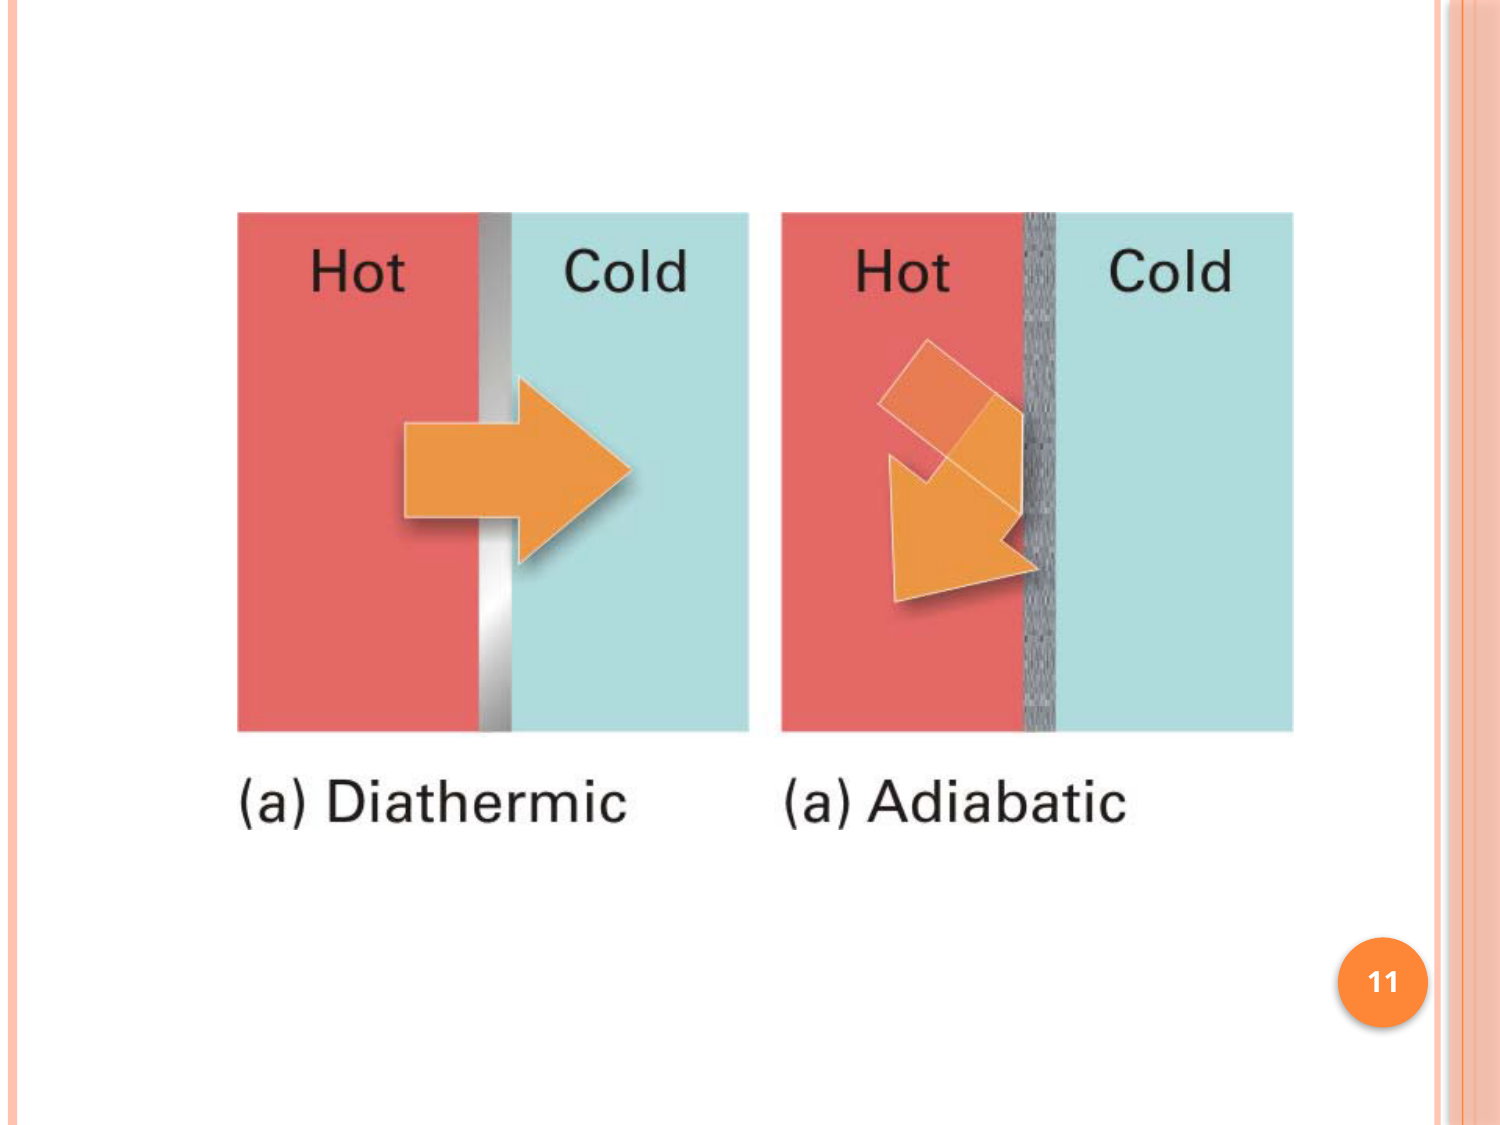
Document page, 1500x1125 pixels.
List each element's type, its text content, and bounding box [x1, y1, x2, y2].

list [236, 211, 1295, 831]
slide_number 11 [1333, 940, 1434, 1027]
